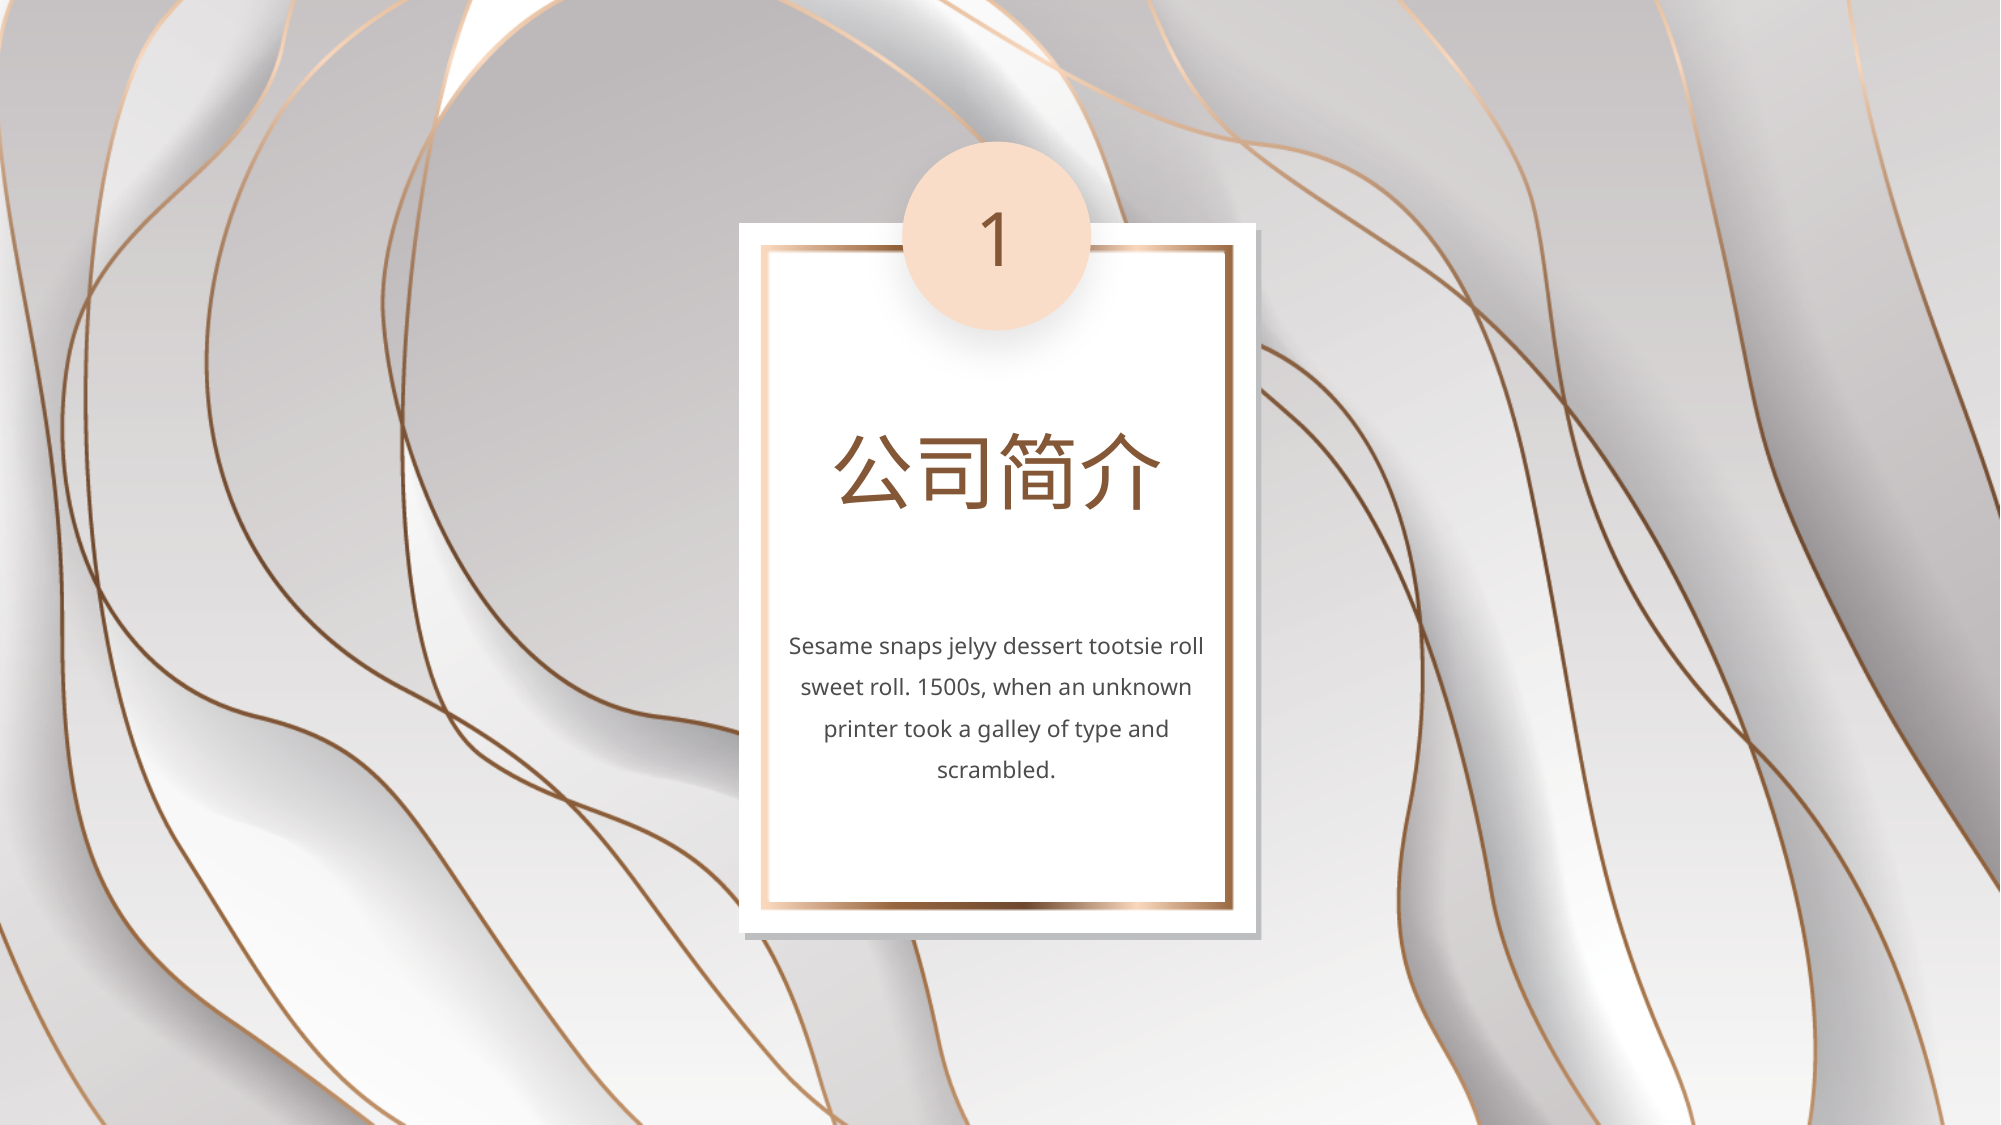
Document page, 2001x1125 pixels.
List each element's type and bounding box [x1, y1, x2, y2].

picture [0, 0, 2000, 1125]
text_box [732, 141, 1262, 810]
